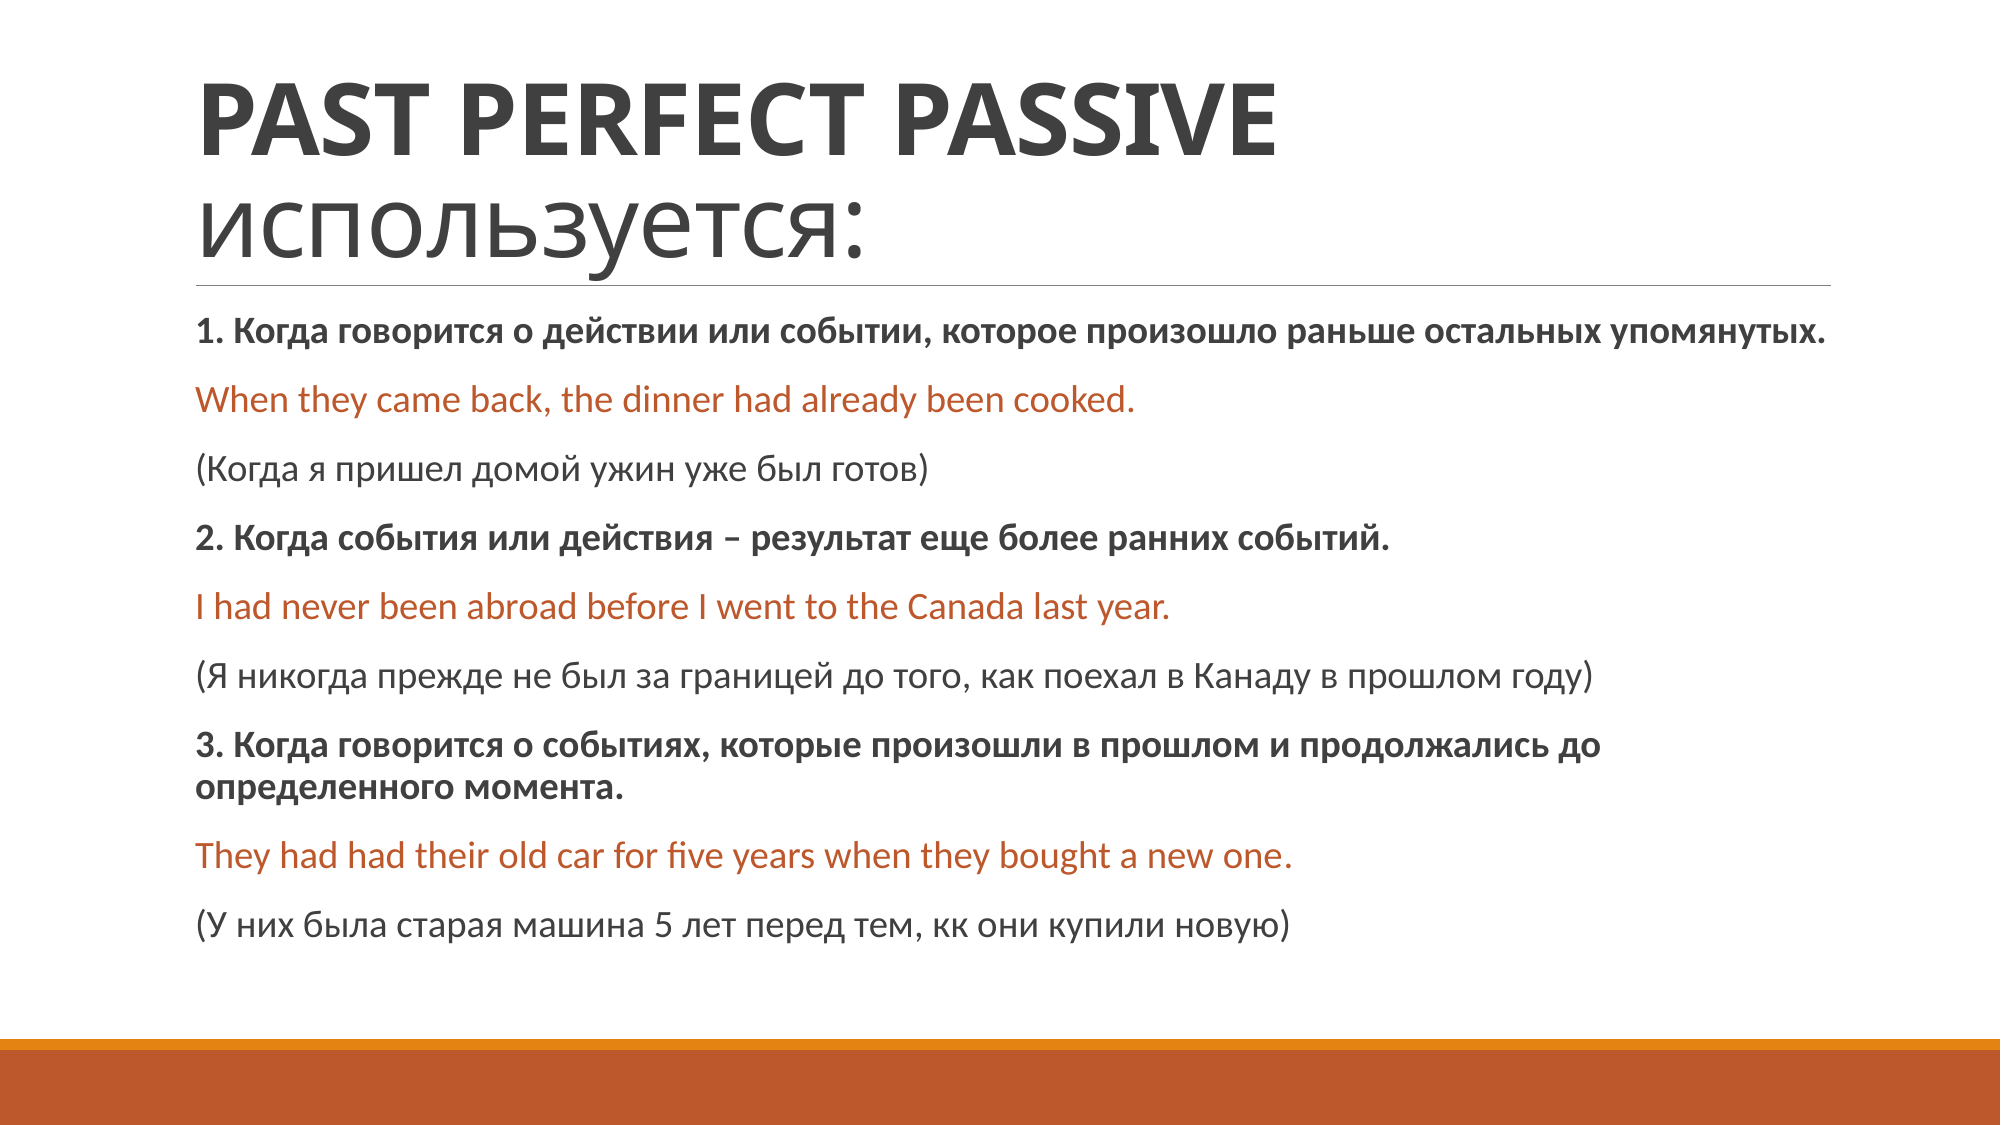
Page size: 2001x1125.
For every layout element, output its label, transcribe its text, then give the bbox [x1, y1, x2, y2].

list 1. Когда говорится о действии или событии, которое произошло раньше остальных упомянутых. When they came back, the dinner had already been cooked. (Когда я пришел домой ужин уже был готов) 2. Когда события или действия – результат еще более ранних событий. I had never been abroad before I went to the Canada last year. (Я никогда прежде не был за границей до того, как поехал в Канаду в прошлом году) 3. Когда говорится о событиях, которые произошли в прошлом и продолжались до определенного момента. They had had their old car for five years when they bought a new one. (У них была старая машина 5 лет перед тем, кк они купили новую) [180, 302, 1830, 963]
title PAST PERFECT PASSIVE используется: [180, 47, 1830, 285]
